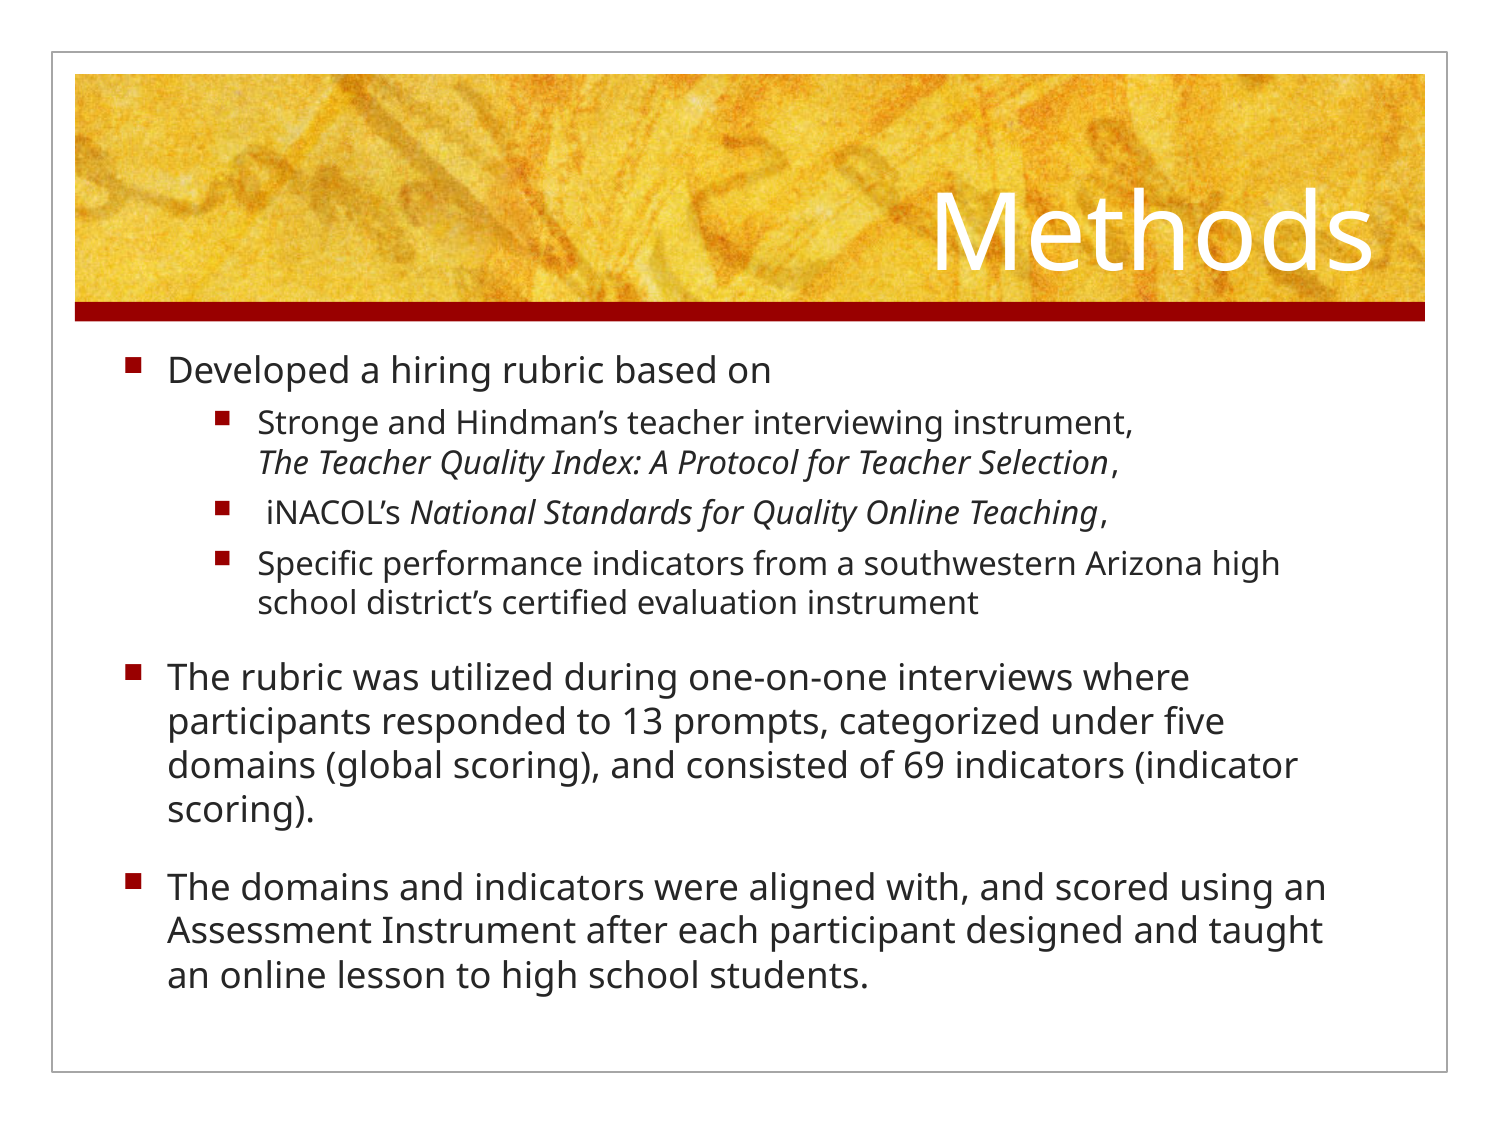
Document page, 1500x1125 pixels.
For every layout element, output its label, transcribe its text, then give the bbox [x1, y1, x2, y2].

list Developed a hiring rubric based on Stronge and Hindman’s teacher interviewing instrument, The Teacher Quality Index: A Protocol for Teacher Selection, iNACOL’s National Standards for Quality Online Teaching, Specific performance indicators from a southwestern Arizona high school district’s certified evaluation instrument The rubric was utilized during one-on-one interviews where participants responded to 13 prompts, categorized under five domains (global scoring), and consisted of 69 indicators (indicator scoring). The domains and indicators were aligned with, and scored using an Assessment Instrument after each participant designed and taught an online lesson to high school students. [108, 339, 1392, 1005]
picture [75, 74, 1425, 301]
title Methods [108, 74, 1392, 292]
